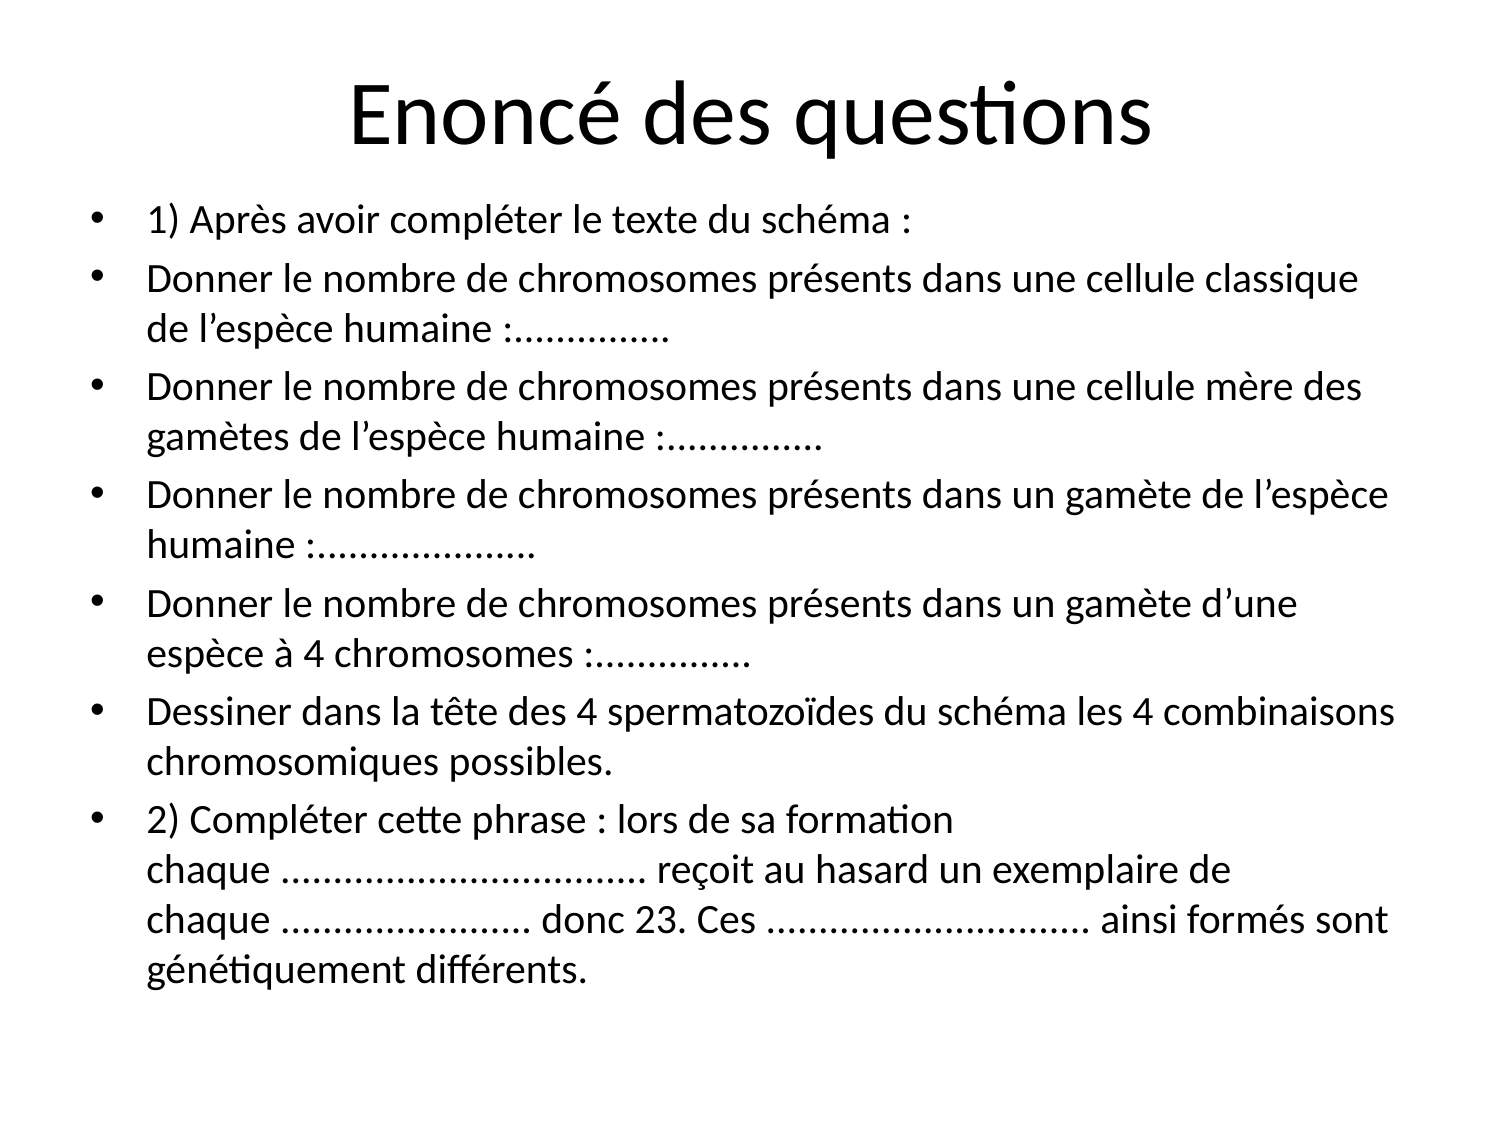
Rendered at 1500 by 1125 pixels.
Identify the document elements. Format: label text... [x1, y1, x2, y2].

list 1) Après avoir compléter le texte du schéma : Donner le nombre de chromosomes présents dans une cellule classique de l’espèce humaine :............... Donner le nombre de chromosomes présents dans une cellule mère des gamètes de l’espèce humaine :............... Donner le nombre de chromosomes présents dans un gamète de l’espèce humaine :..................... Donner le nombre de chromosomes présents dans un gamète d’une espèce à 4 chromosomes :............... Dessiner dans la tête des 4 spermatozoïdes du schéma les 4 combinaisons chromosomiques possibles. 2) Compléter cette phrase : lors de sa formation chaque ................................... reçoit au hasard un exemplaire de chaque ........................ donc 23. Ces ............................... ainsi formés sont génétiquement différents. [75, 184, 1425, 1047]
title Enoncé des questions [76, 19, 1427, 198]
